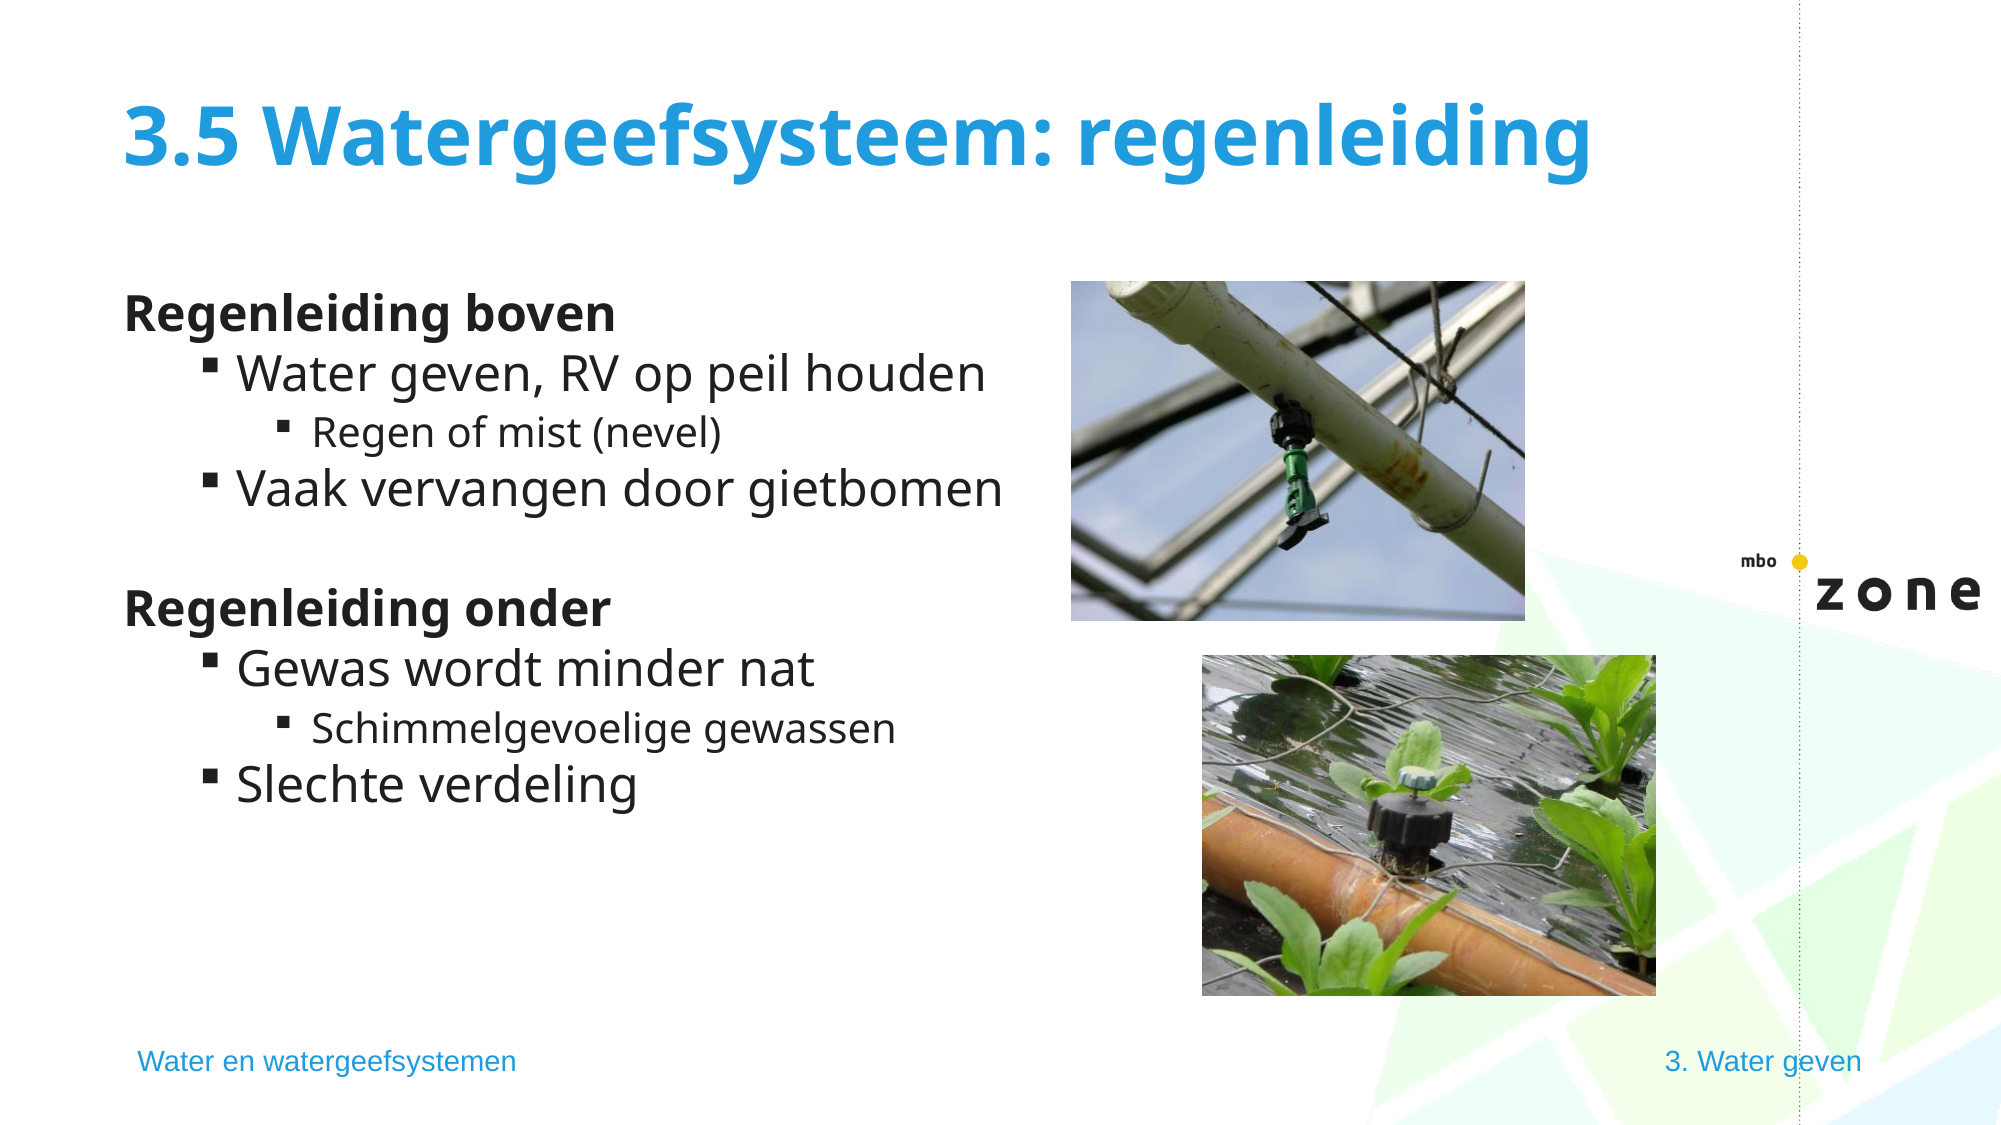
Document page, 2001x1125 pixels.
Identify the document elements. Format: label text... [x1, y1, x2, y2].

picture [1071, 281, 1525, 621]
list Water en watergeefsystemen [137, 1042, 639, 1103]
list Regenleiding boven Water geven, RV op peil houden Regen of mist (nevel) Vaak vervangen door gietbomen Regenleiding onder Gewas wordt minder nat Schimmelgevoelige gewassen Slechte verdeling [124, 281, 1394, 996]
list 3. Water geven [1412, 1042, 1863, 1103]
title 3.5 Watergeefsysteem: regenleiding [124, 94, 1607, 272]
picture [1202, 0, 2001, 1125]
